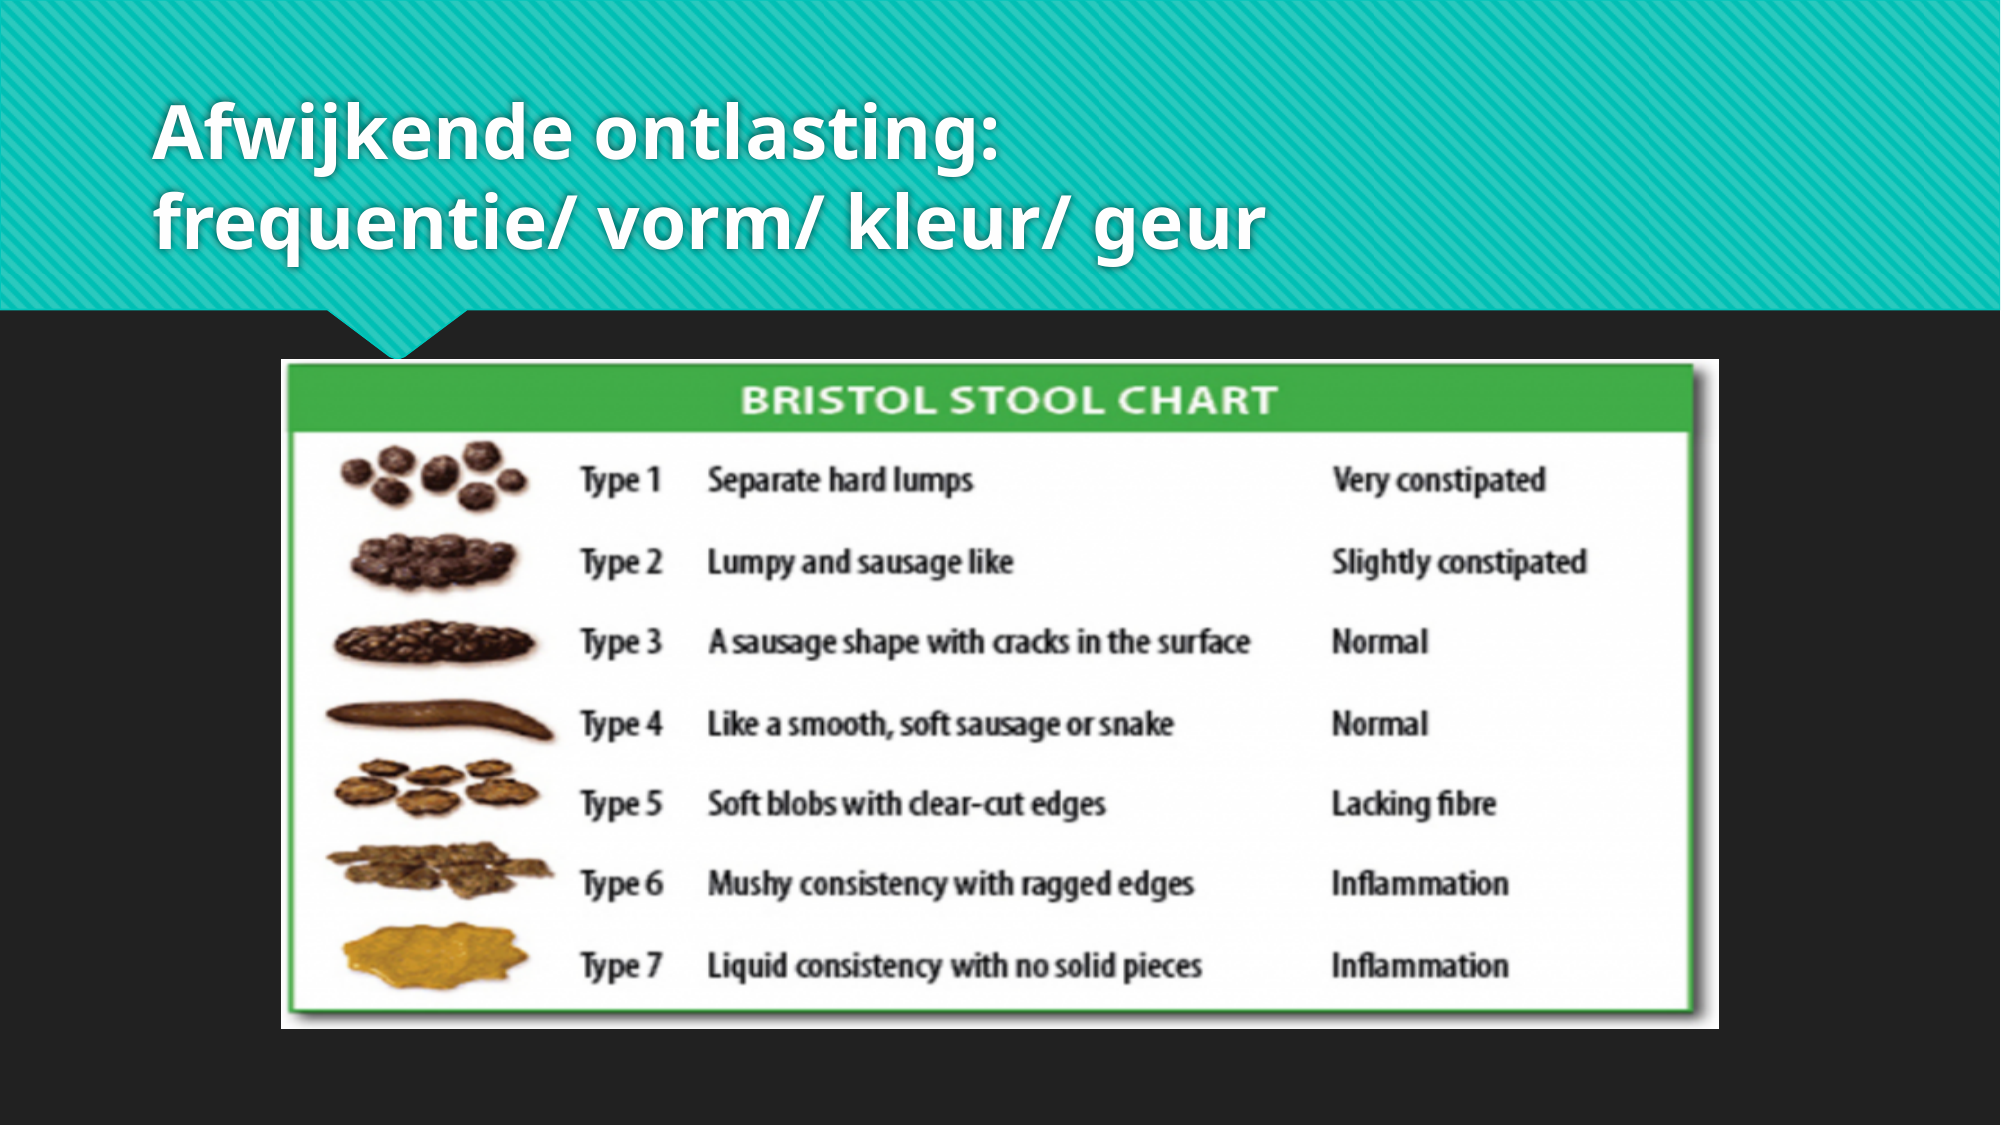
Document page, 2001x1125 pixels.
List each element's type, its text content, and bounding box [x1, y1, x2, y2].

title Afwijkende ontlasting: frequentie/ vorm/ kleur/ geur [137, 76, 1634, 272]
picture [281, 359, 1719, 1029]
